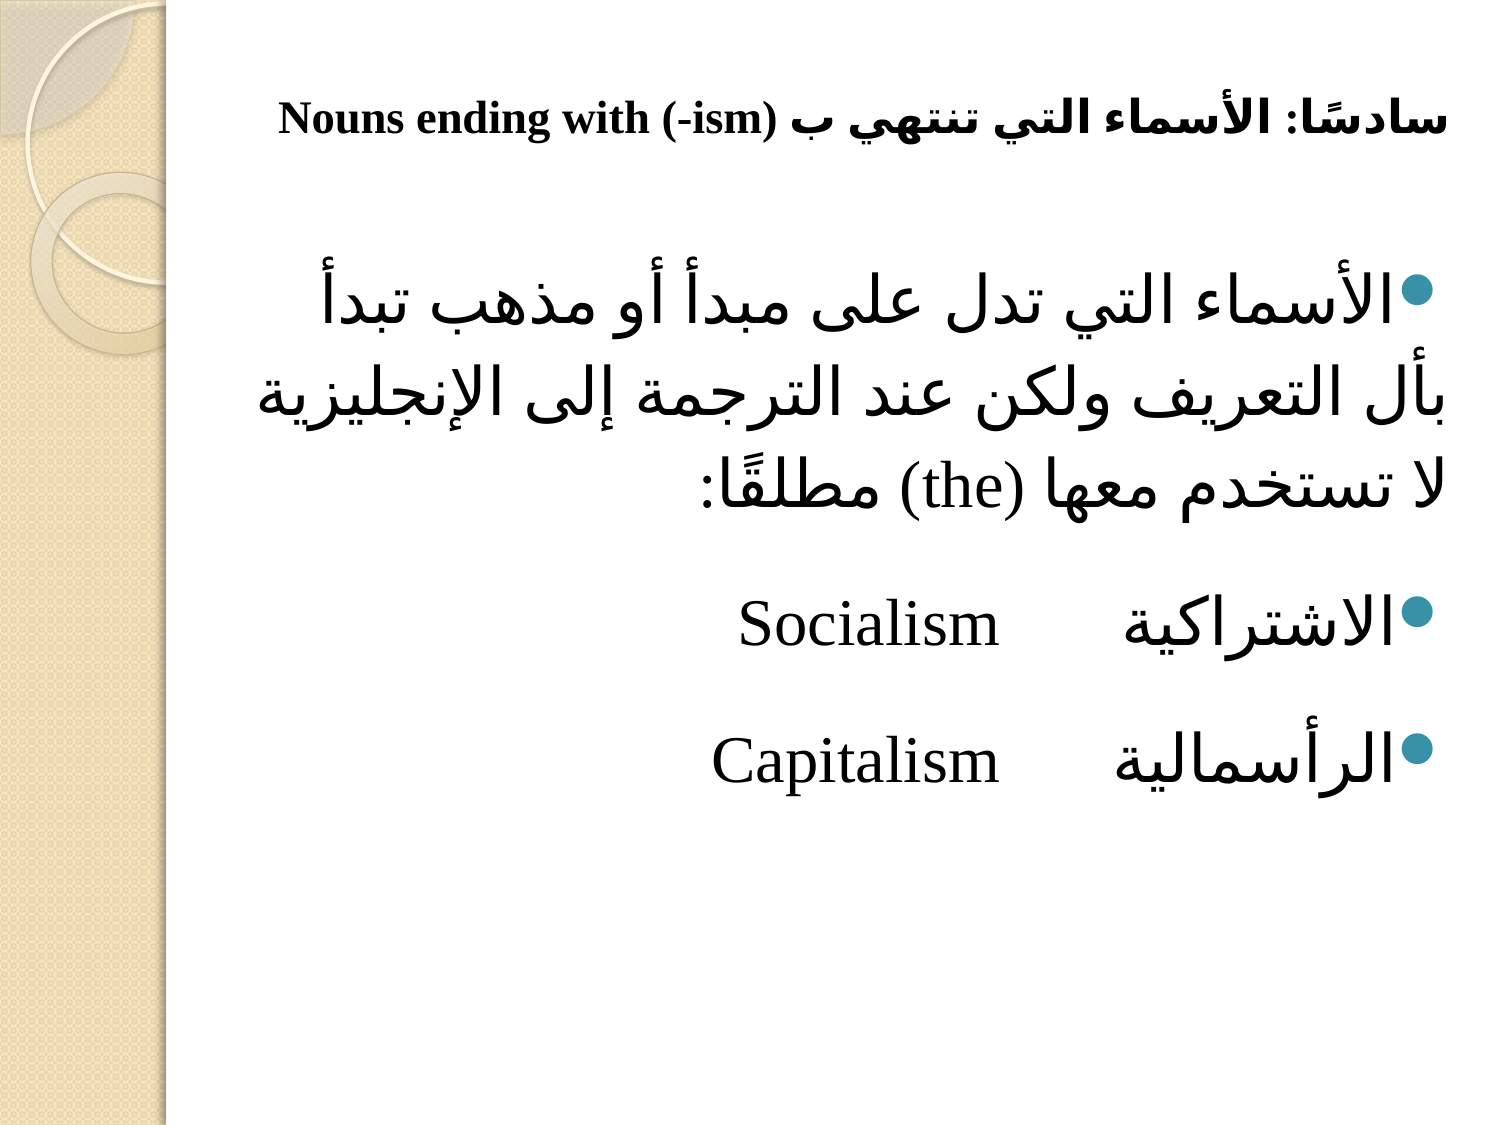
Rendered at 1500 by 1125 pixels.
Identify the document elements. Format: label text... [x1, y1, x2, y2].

title سادسًا: الأسماء التي تنتهي ب Nouns ending with (-ism) [235, 45, 1466, 233]
list الأسماء التي تدل على مبدأ أو مذهب تبدأ بأل التعريف ولكن عند الترجمة إلى الإنجليزية لا تستخدم معها (the) مطلقًا: الاشتراكية Socialism الرأسمالية Capitalism [235, 237, 1466, 1025]
